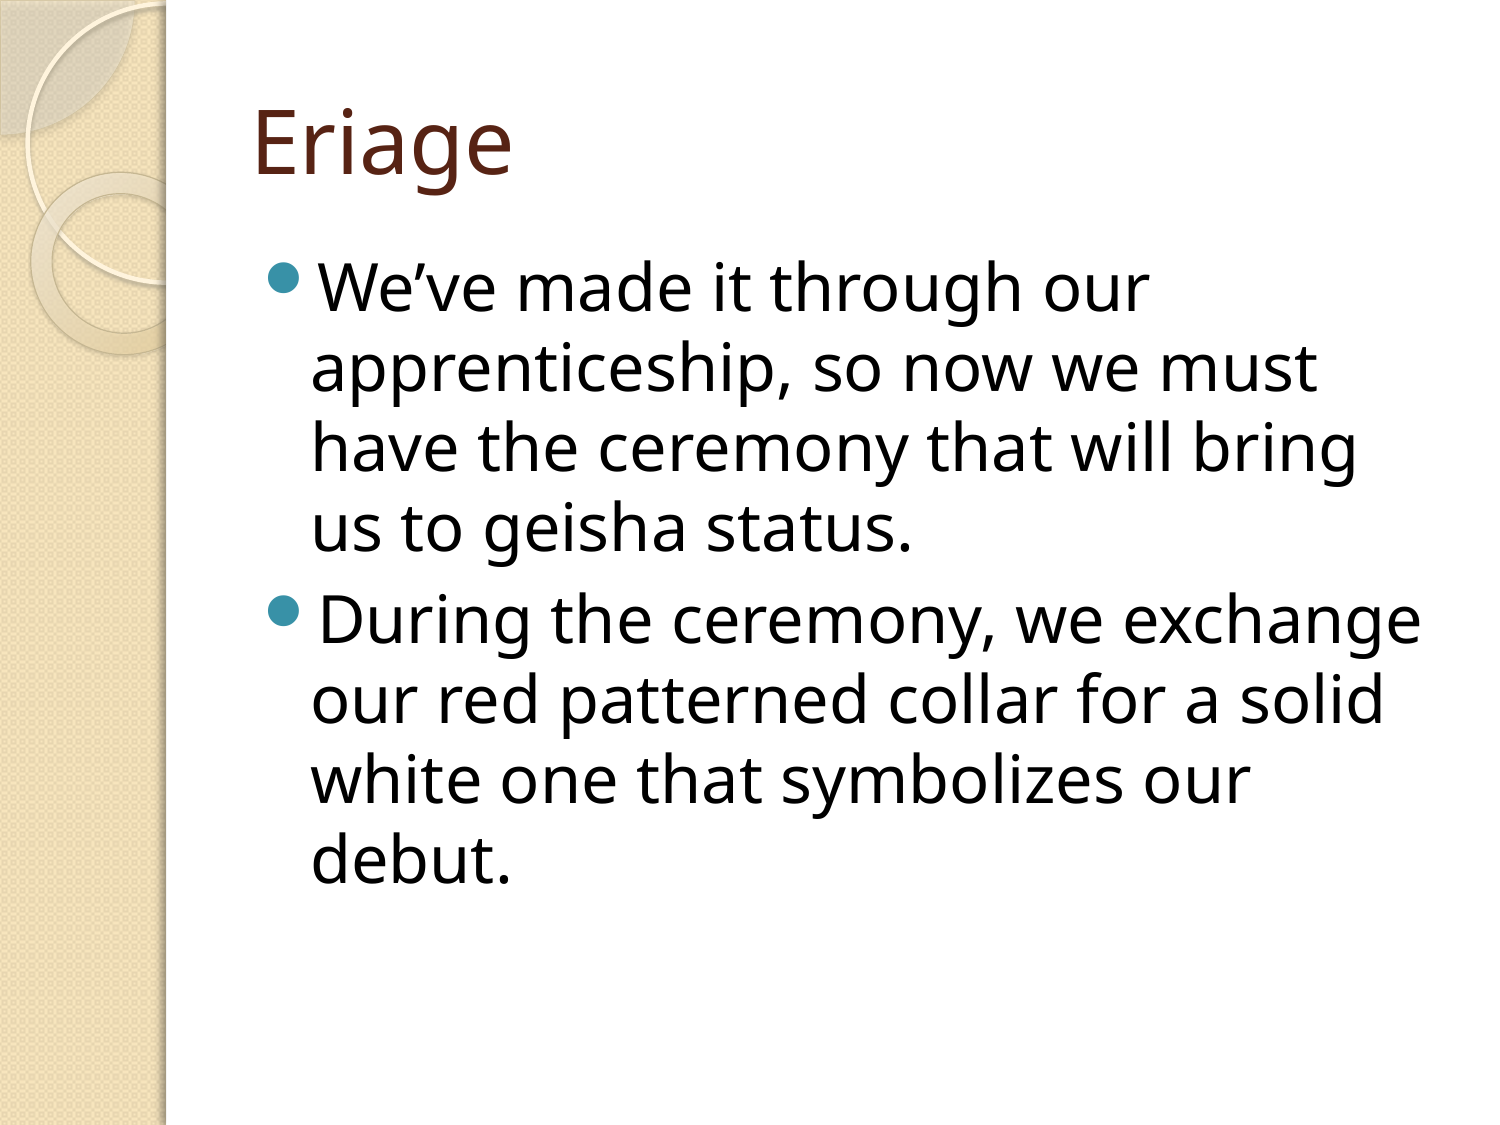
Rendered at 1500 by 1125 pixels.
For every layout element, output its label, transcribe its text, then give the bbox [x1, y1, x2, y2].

title Eriage [235, 45, 1466, 233]
list We’ve made it through our apprenticeship, so now we must have the ceremony that will bring us to geisha status. During the ceremony, we exchange our red patterned collar for a solid white one that symbolizes our debut. [235, 237, 1466, 1025]
